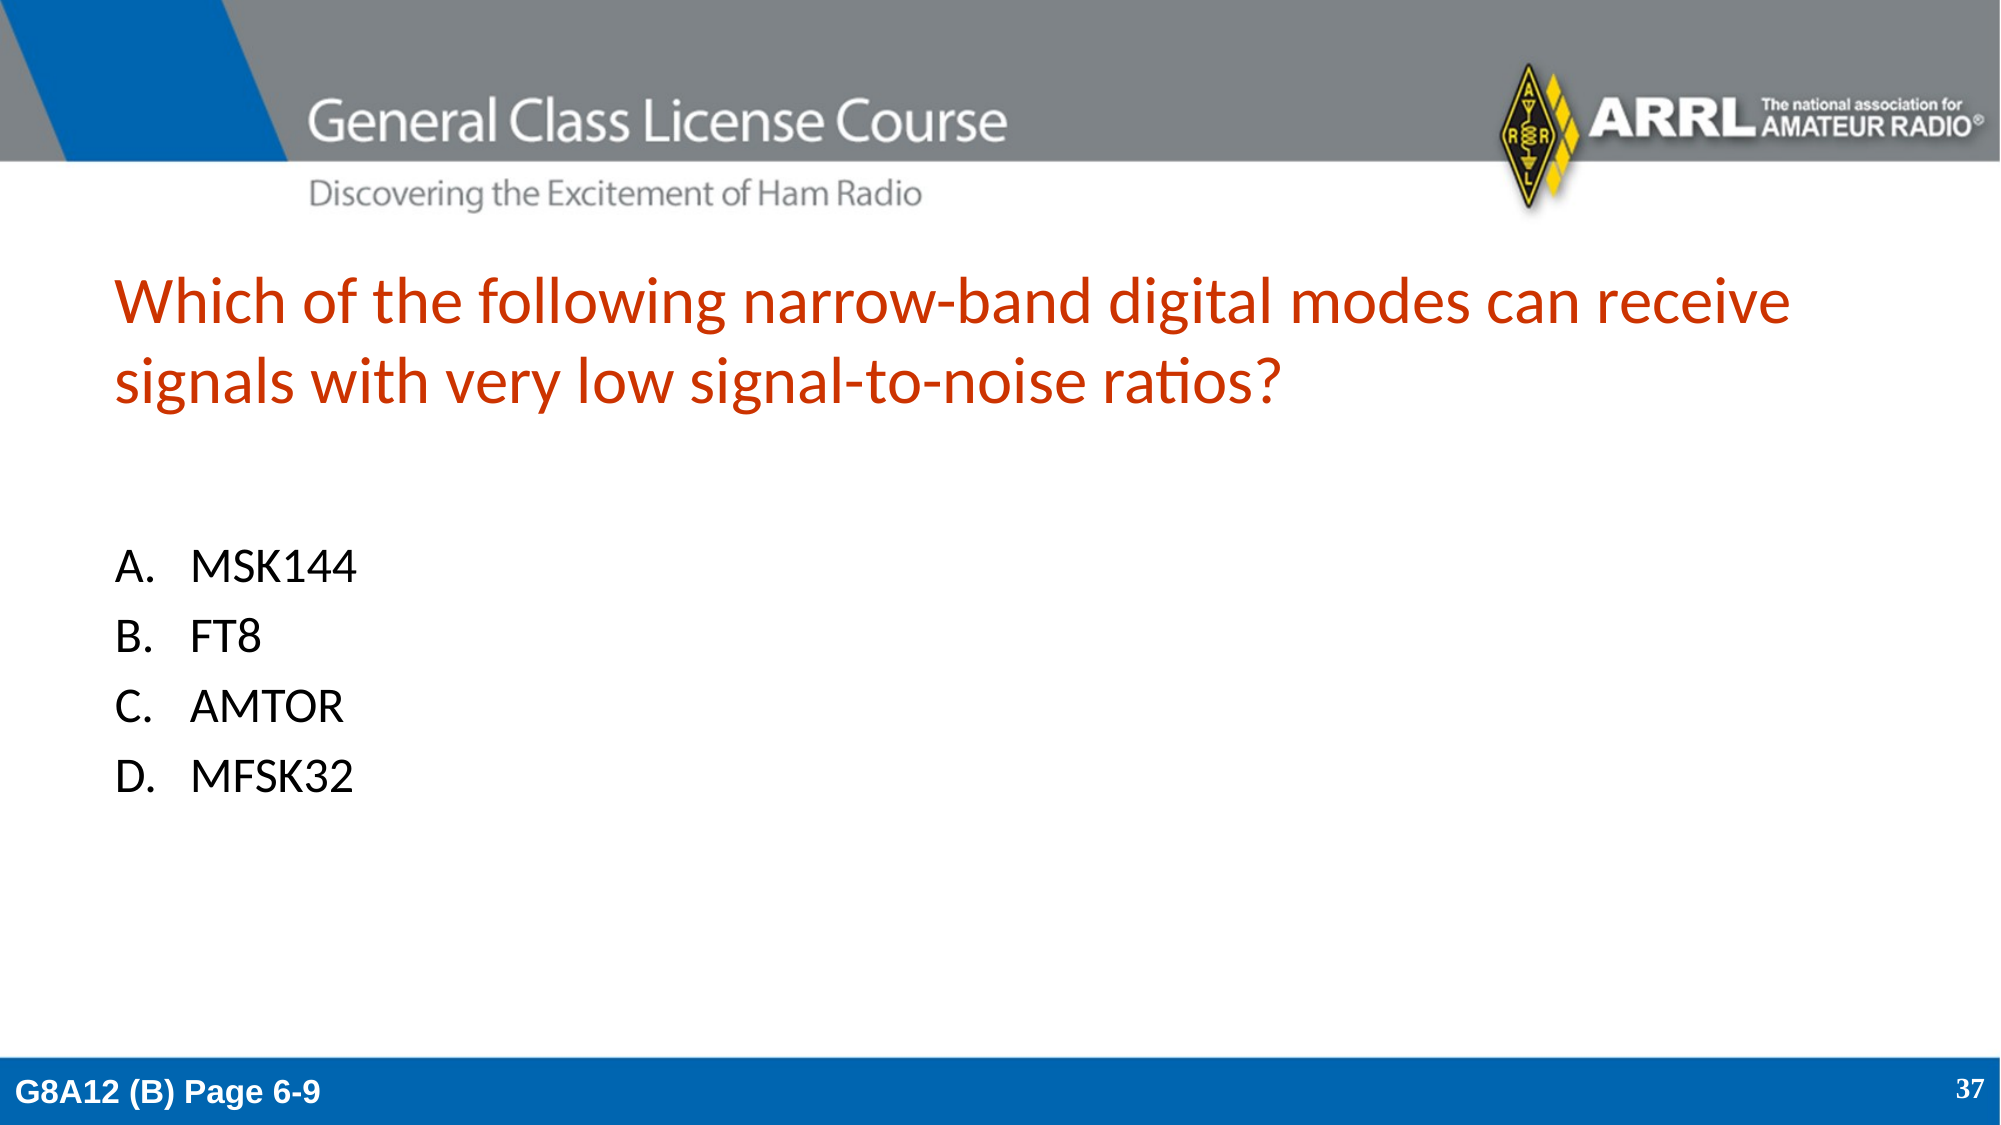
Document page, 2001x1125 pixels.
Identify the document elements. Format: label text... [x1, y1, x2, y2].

title Which of the following narrow-band digital modes can receive signals with very low signal-to-noise ratios? [99, 249, 1900, 468]
list MSK144 FT8 AMTOR MFSK32 [99, 525, 1900, 1005]
text_box G8A12 (B) Page 6-9 [0, 1062, 1313, 1118]
picture [0, 0, 2001, 1125]
text_box 37 [1875, 1062, 2000, 1113]
